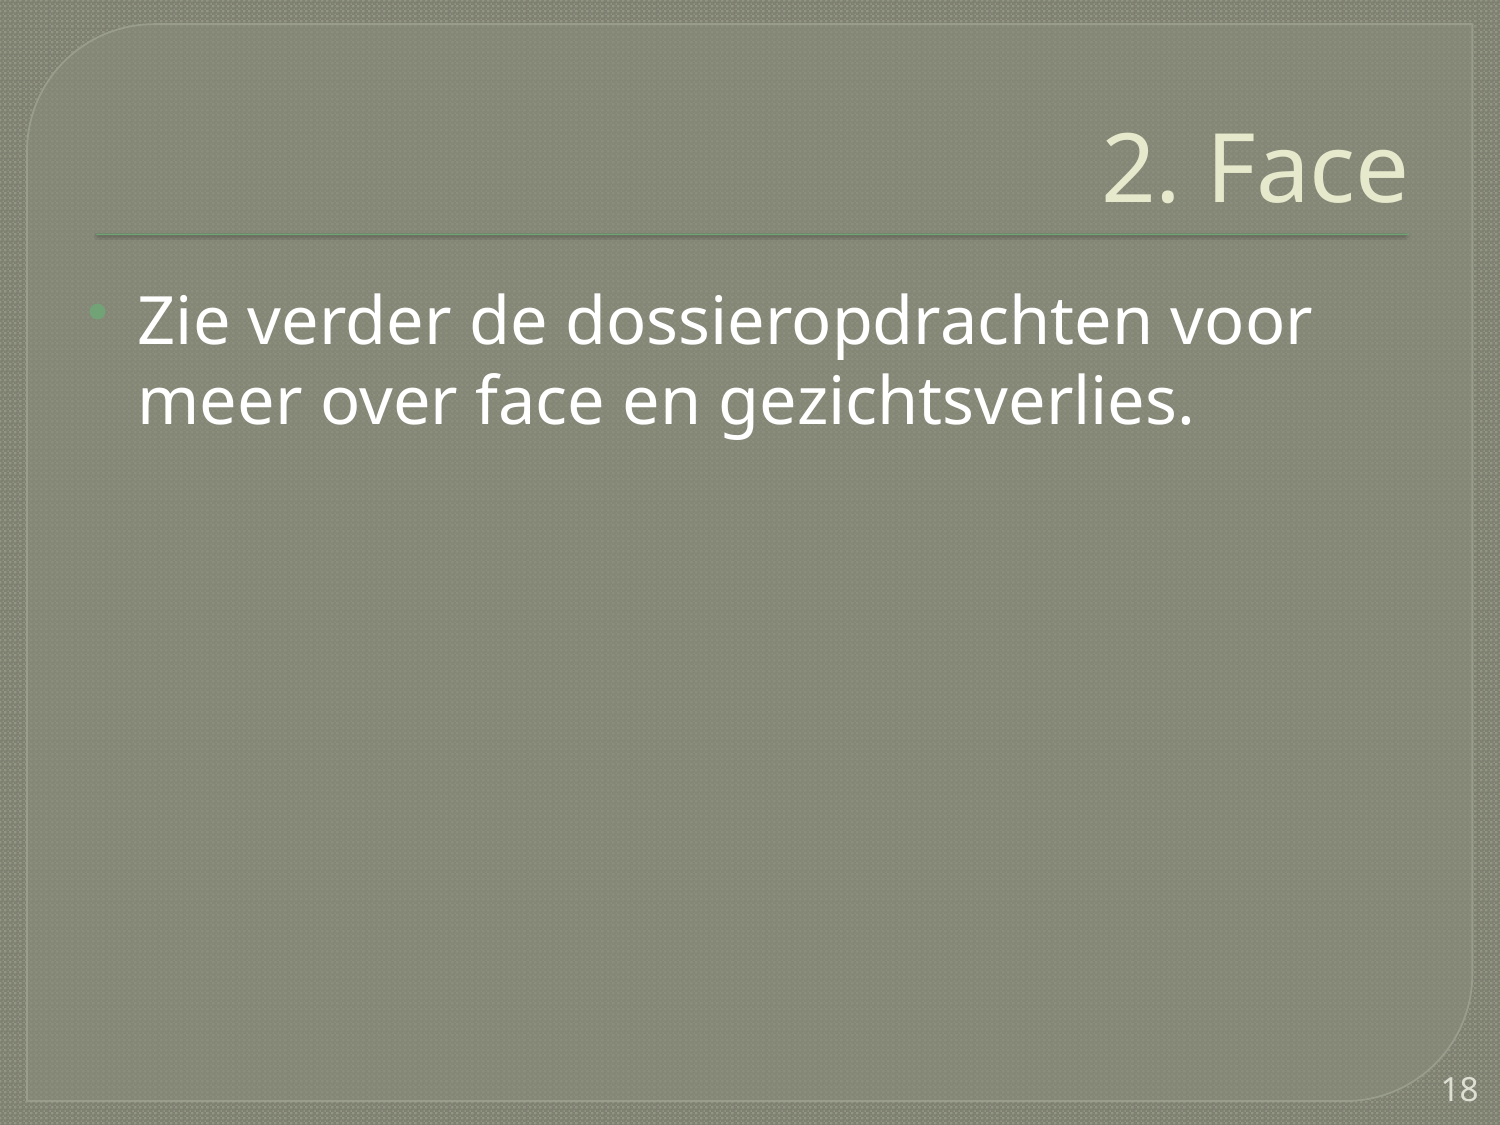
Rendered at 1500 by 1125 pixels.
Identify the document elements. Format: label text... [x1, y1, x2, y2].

title 2. Face [75, 41, 1425, 230]
slide_number 18 [1417, 1068, 1494, 1114]
list Zie verder de dossieropdrachten voor meer over face en gezichtsverlies. [75, 270, 1425, 1013]
